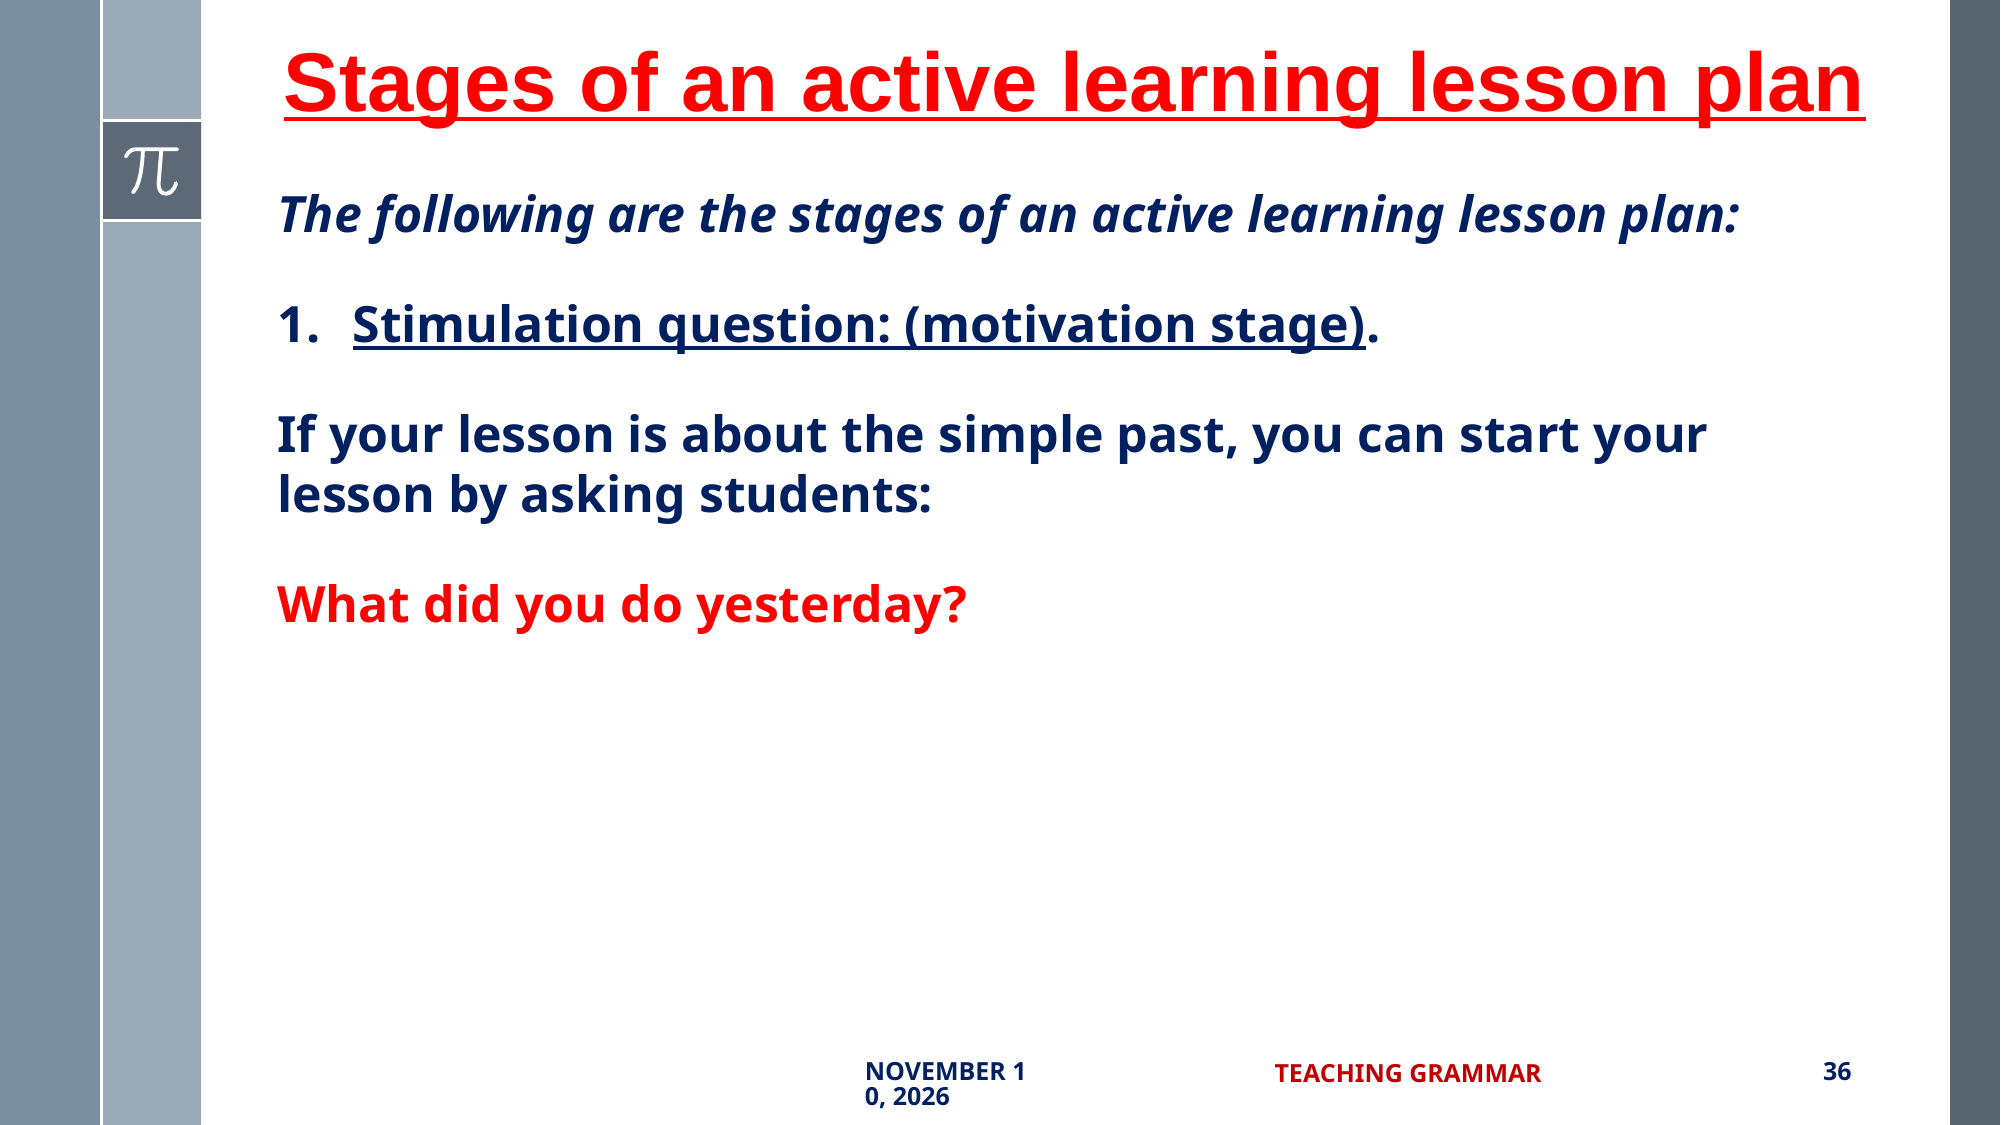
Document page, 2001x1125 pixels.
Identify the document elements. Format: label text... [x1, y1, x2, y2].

title Stages of an active learning lesson plan [262, 0, 1888, 138]
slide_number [849, 1042, 1050, 1103]
footer Teaching Grammar [1082, 1042, 1735, 1103]
slide_number 36 [1766, 1042, 1867, 1103]
list The following are the stages of an active learning lesson plan: Stimulation question: (motivation stage). If your lesson is about the simple past, you can start your lesson by asking students: What did you do yesterday? [262, 174, 1888, 1034]
